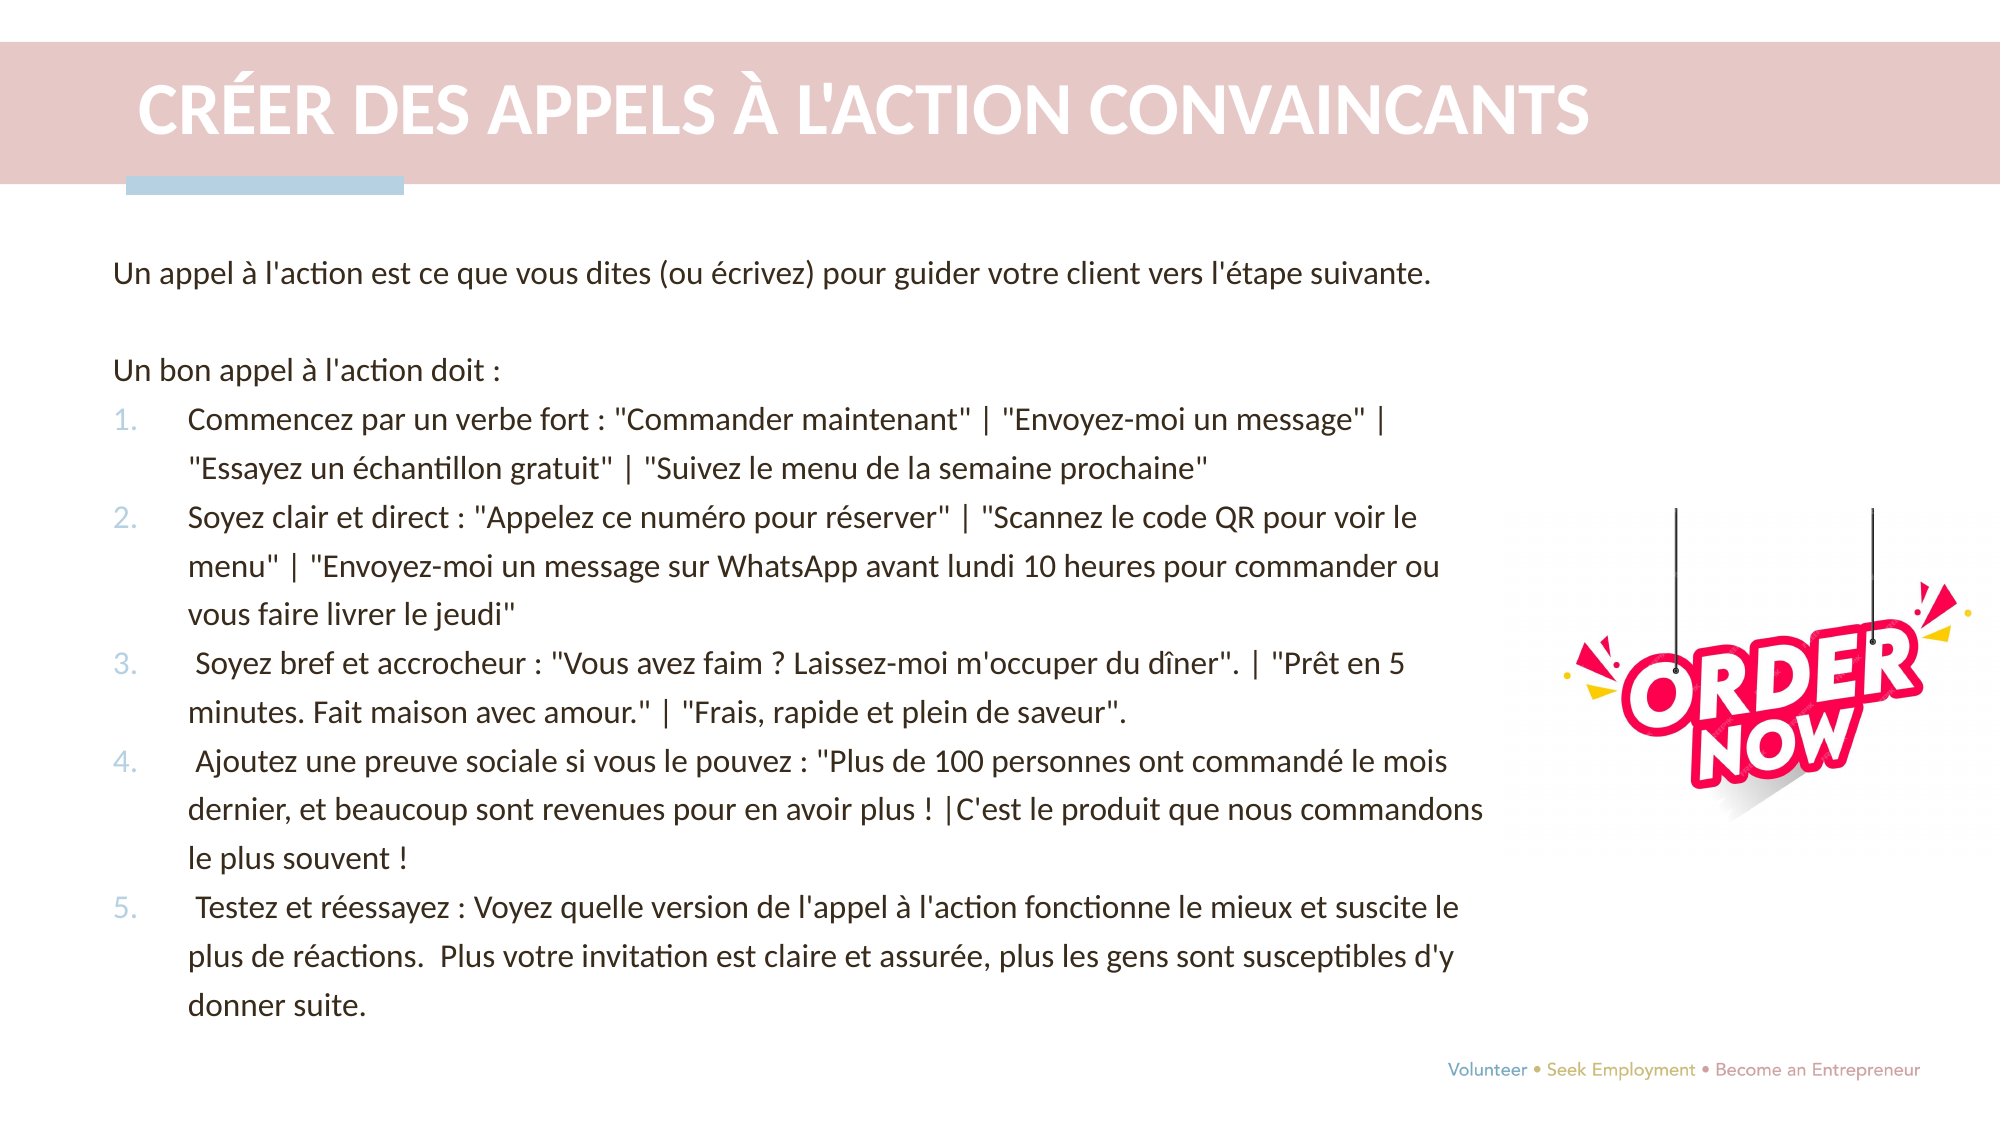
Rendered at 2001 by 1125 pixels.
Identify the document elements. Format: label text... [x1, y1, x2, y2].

list CRÉER DES APPELS À L'ACTION CONVAINCANTS [123, 51, 1913, 170]
text_box Un appel à l'action est ce que vous dites (ou écrivez) pour guider votre client vers l'étape suivante. Un bon appel à l'action doit : Commencez par un verbe fort : "Commander maintenant" | "Envoyez-moi un message" | "Essayez un échantillon gratuit" | "Suivez le menu de la semaine prochaine" Soyez clair et direct : "Appelez ce numéro pour réserver" | "Scannez le code QR pour voir le menu" | "Envoyez-moi un message sur WhatsApp avant lundi 10 heures pour commander ou vous faire livrer le jeudi" Soyez bref et accrocheur : "Vous avez faim ? Laissez-moi m'occuper du dîner". | "Prêt en 5 minutes. Fait maison avec amour." | "Frais, rapide et plein de saveur". Ajoutez une preuve sociale si vous le pouvez : "Plus de 100 personnes ont commandé le mois dernier, et beaucoup sont revenues pour en avoir plus ! |C'est le produit que nous commandons le plus souvent ! Testez et réessayez : Voyez quelle version de l'appel à l'action fonctionne le mieux et suscite le plus de réactions. Plus votre invitation est claire et assurée, plus les gens sont susceptibles d'y donner suite. [97, 234, 1521, 924]
picture [1418, 1046, 1971, 1103]
picture [1504, 508, 2000, 859]
